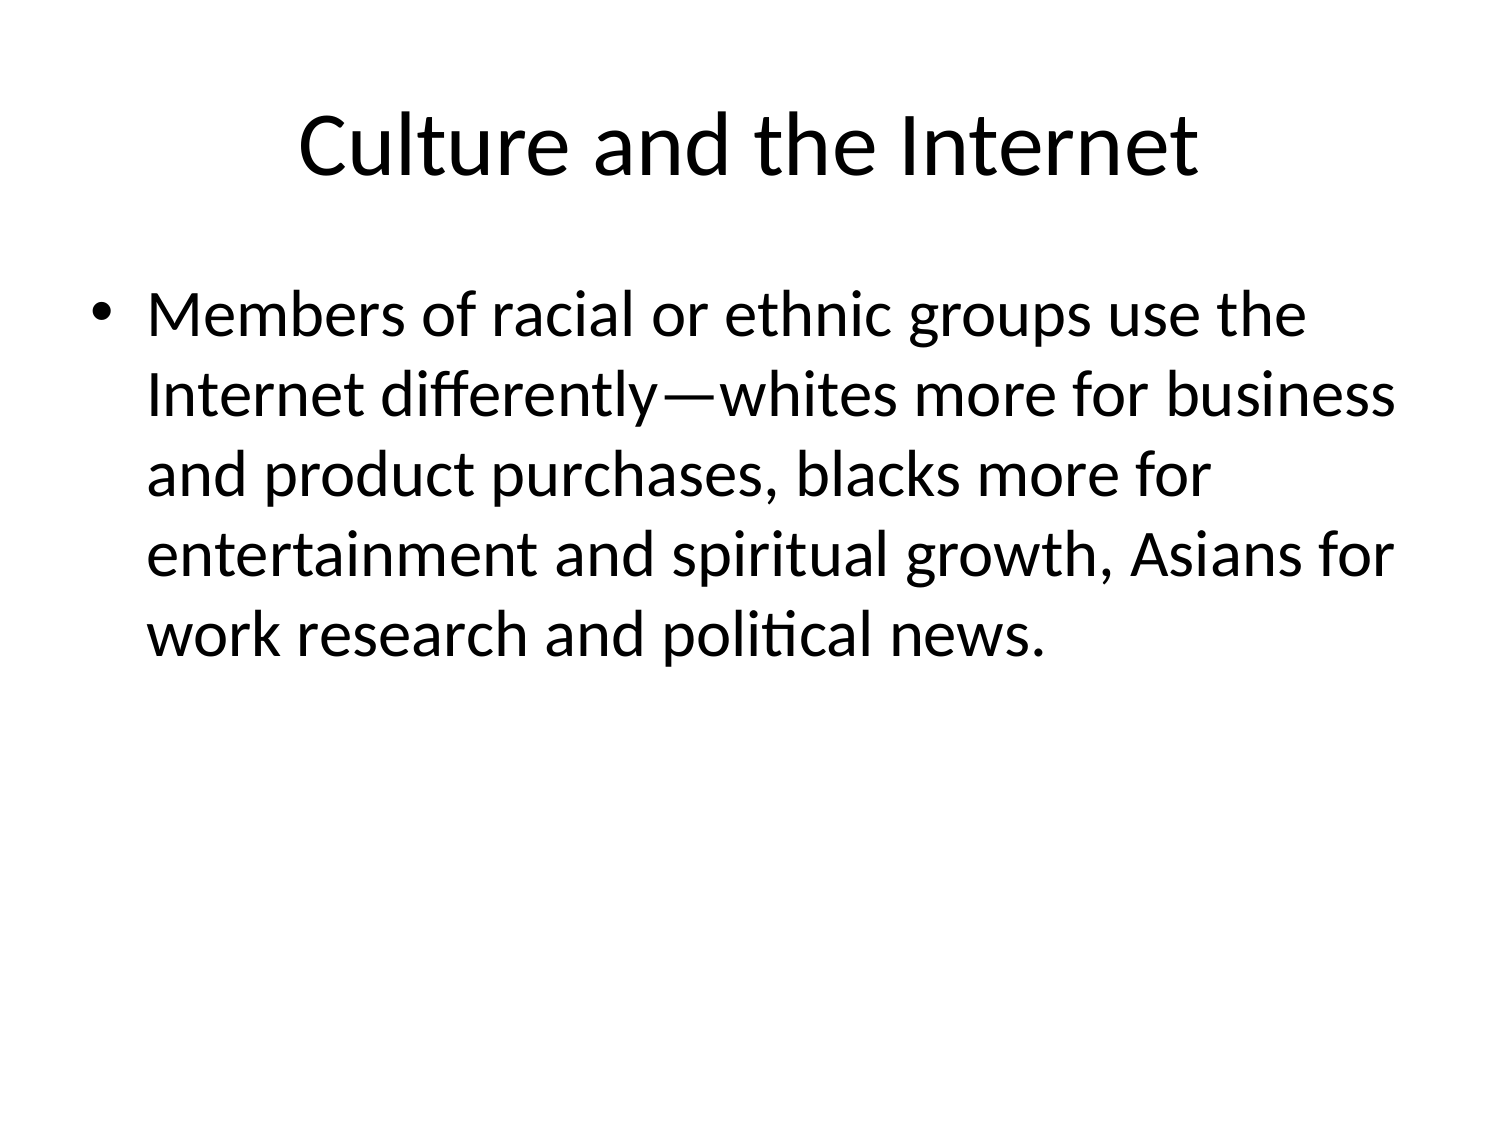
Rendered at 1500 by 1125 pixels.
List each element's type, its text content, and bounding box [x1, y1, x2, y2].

list Members of racial or ethnic groups use the Internet differently—whites more for business and product purchases, blacks more for entertainment and spiritual growth, Asians for work research and political news. [75, 262, 1425, 1005]
title Culture and the Internet [75, 45, 1425, 233]
